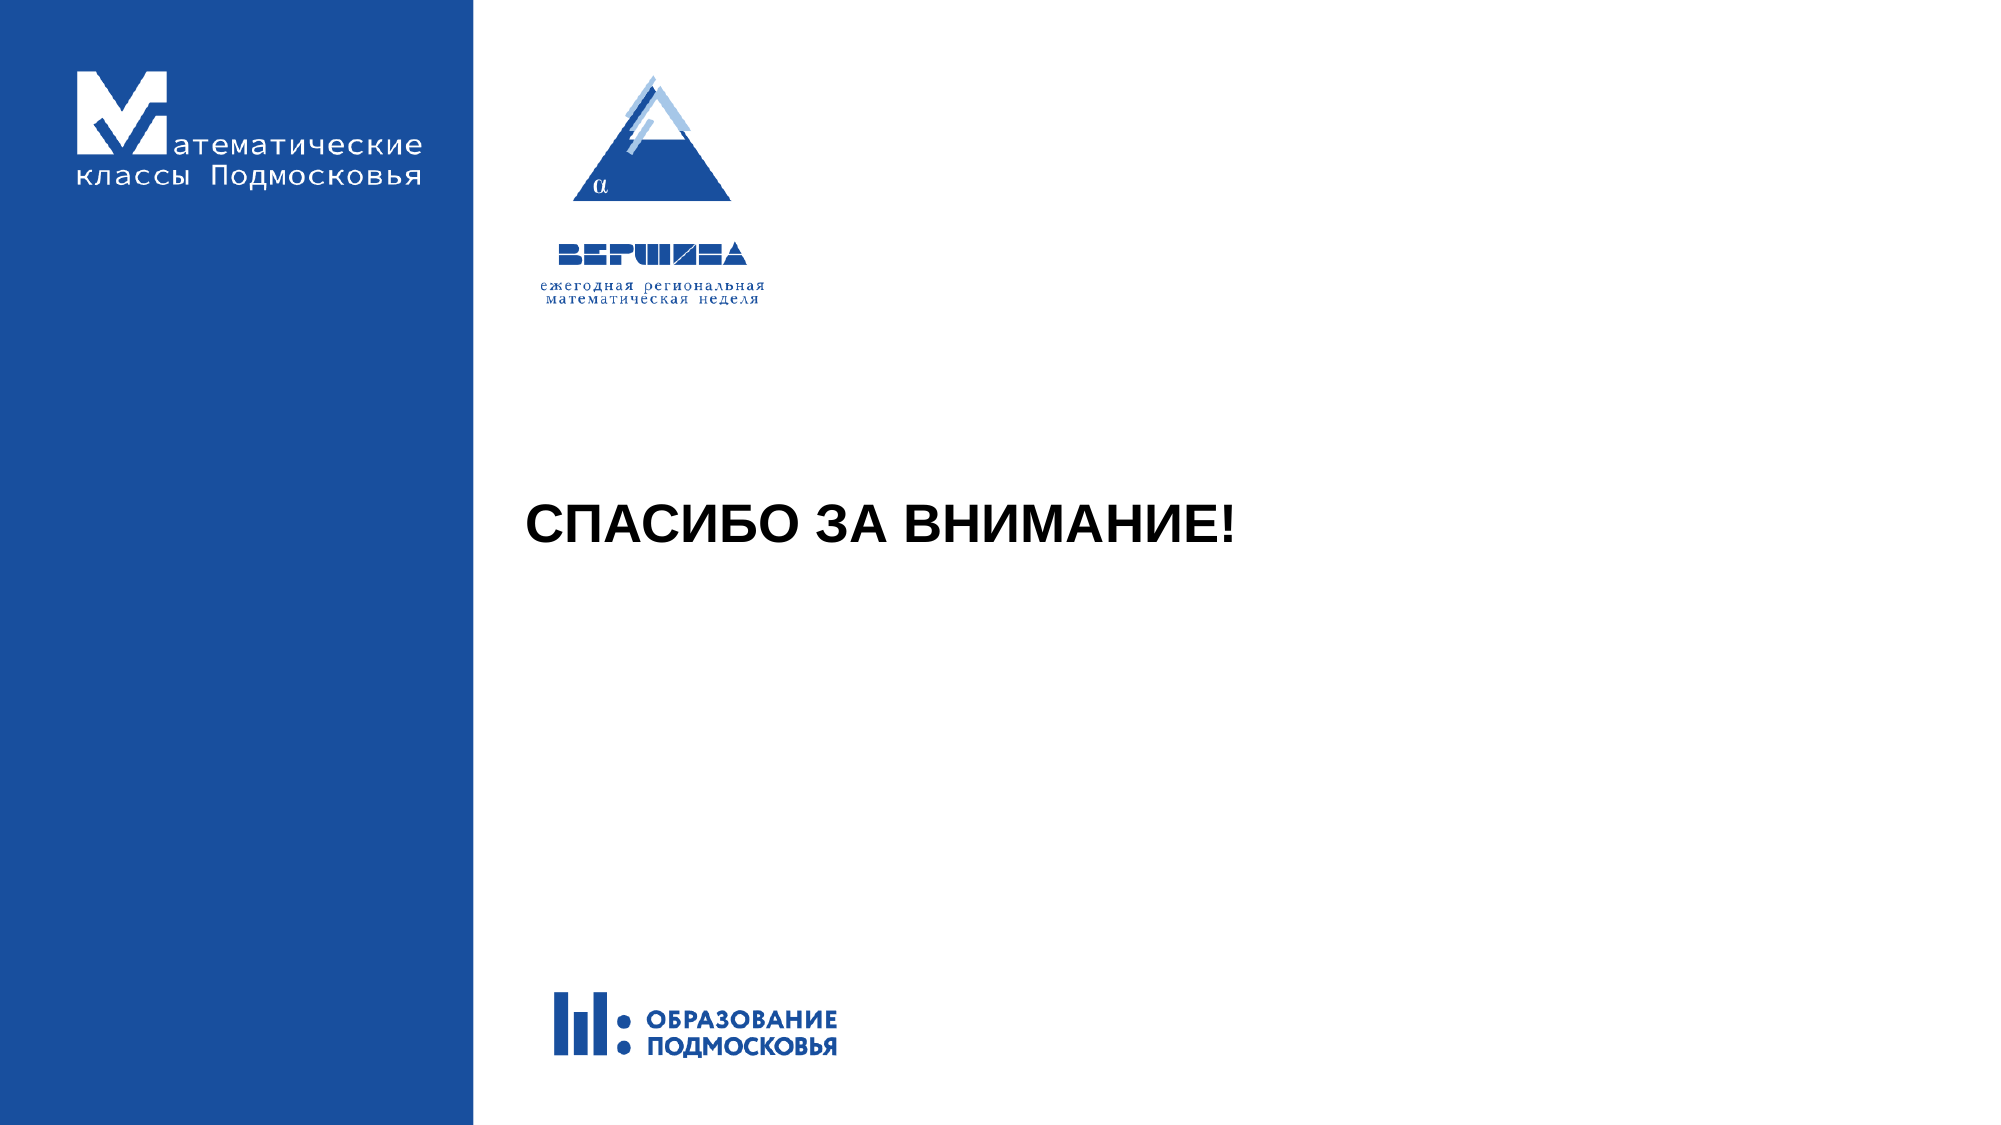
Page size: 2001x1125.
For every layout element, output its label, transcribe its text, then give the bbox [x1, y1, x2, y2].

picture [0, 0, 2001, 1125]
title СПАСИБО ЗА ВНИМАНИЕ! [510, 480, 1773, 699]
